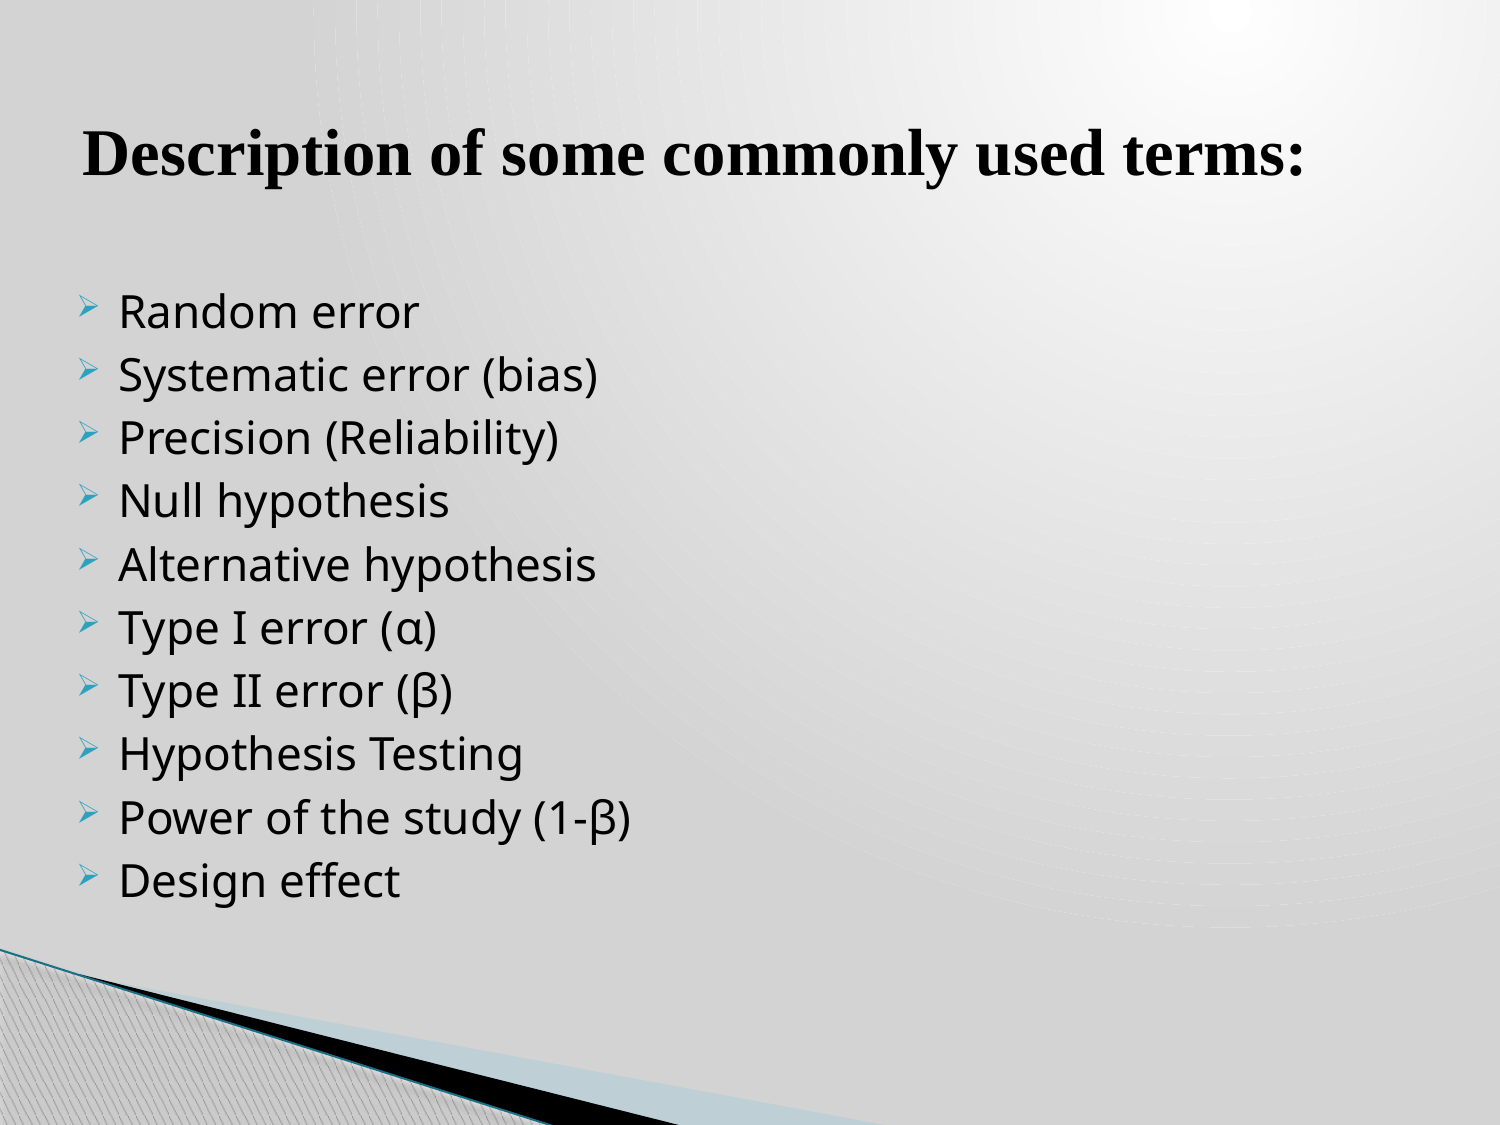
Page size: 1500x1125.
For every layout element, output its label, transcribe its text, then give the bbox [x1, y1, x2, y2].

title Description of some commonly used terms: [50, 70, 1400, 188]
list Random error Systematic error (bias) Precision (Reliability) Null hypothesis Alternative hypothesis Type I error (α) Type II error (β) Hypothesis Testing Power of the study (1-β) Design effect [43, 275, 1463, 1024]
